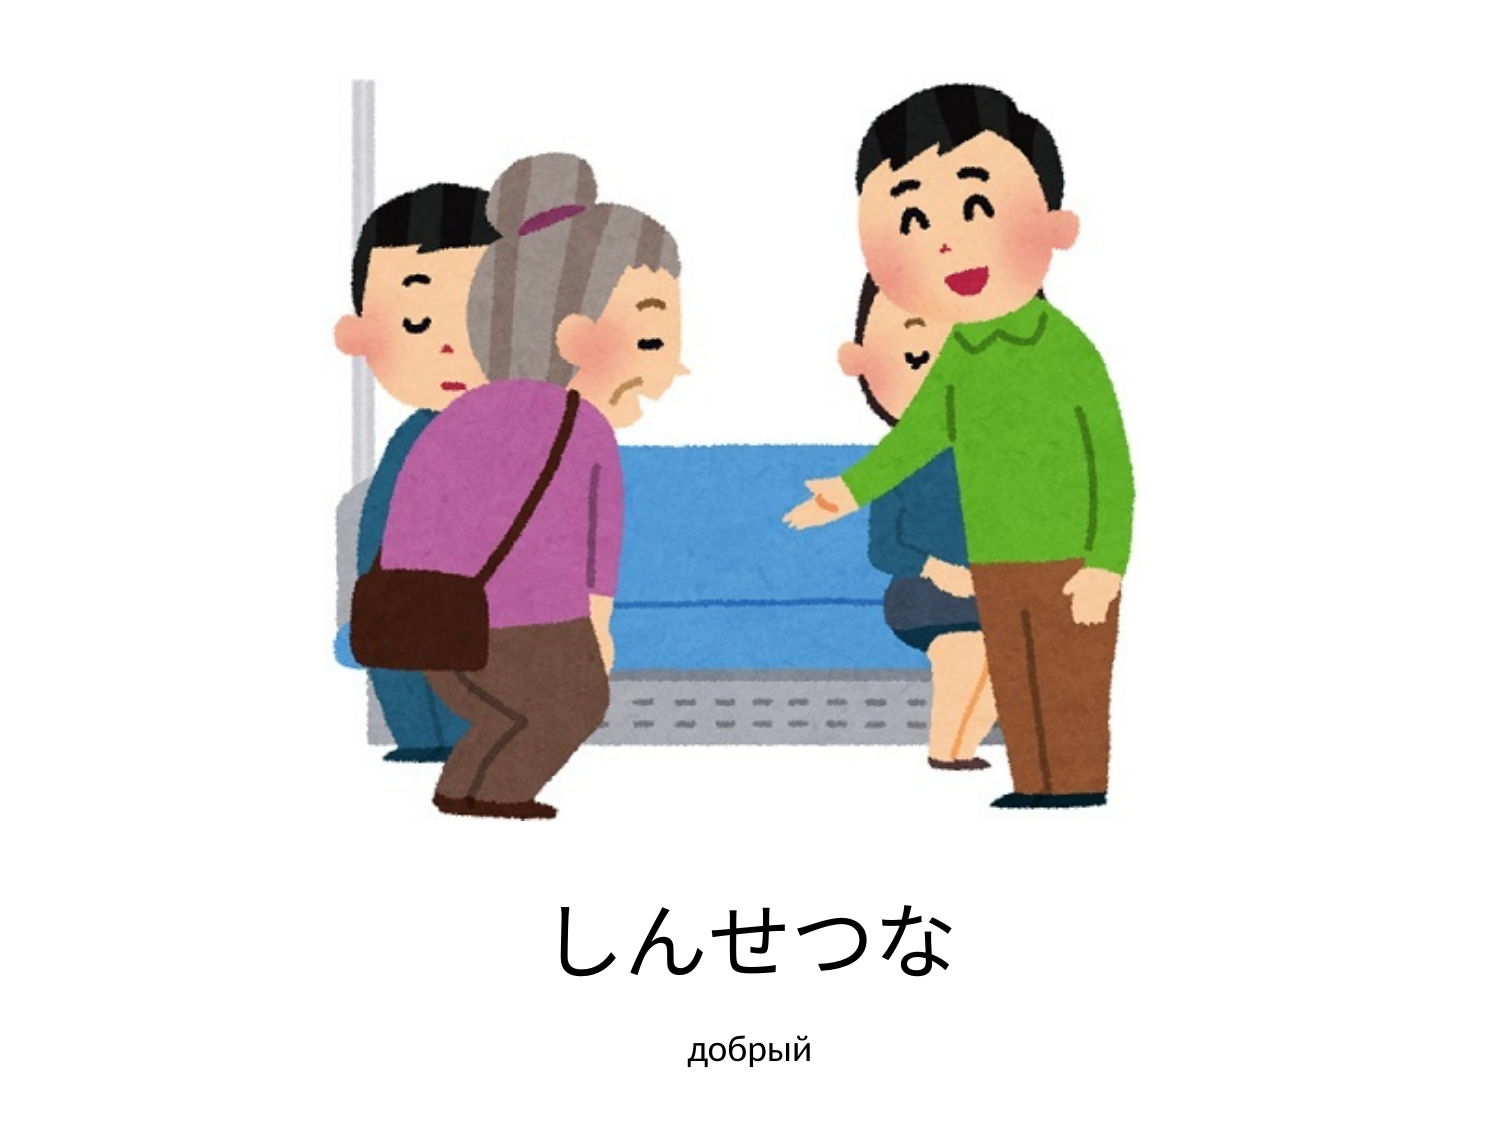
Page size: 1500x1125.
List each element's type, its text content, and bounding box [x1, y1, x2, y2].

text_box しんせつな [454, 881, 1046, 997]
picture [324, 77, 1140, 822]
text_box добрый [672, 1016, 828, 1077]
